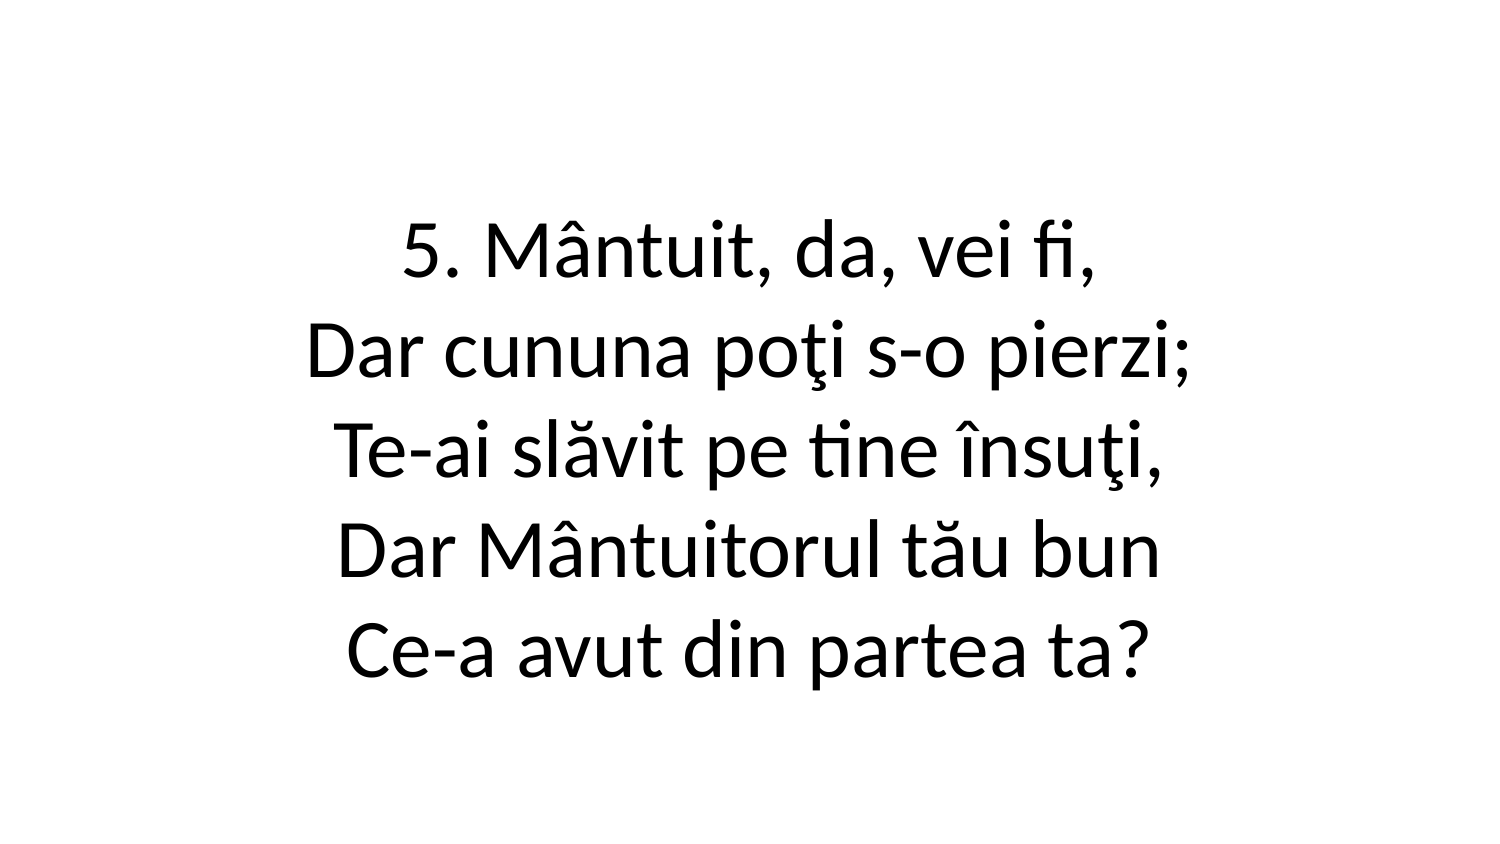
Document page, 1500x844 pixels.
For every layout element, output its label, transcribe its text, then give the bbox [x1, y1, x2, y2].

text_box 5. Mântuit, da, vei fi, Dar cununa poţi s-o pierzi; Te-ai slăvit pe tine însuţi, Dar Mântuitorul tău bun Ce-a avut din partea ta? [290, 142, 1210, 702]
